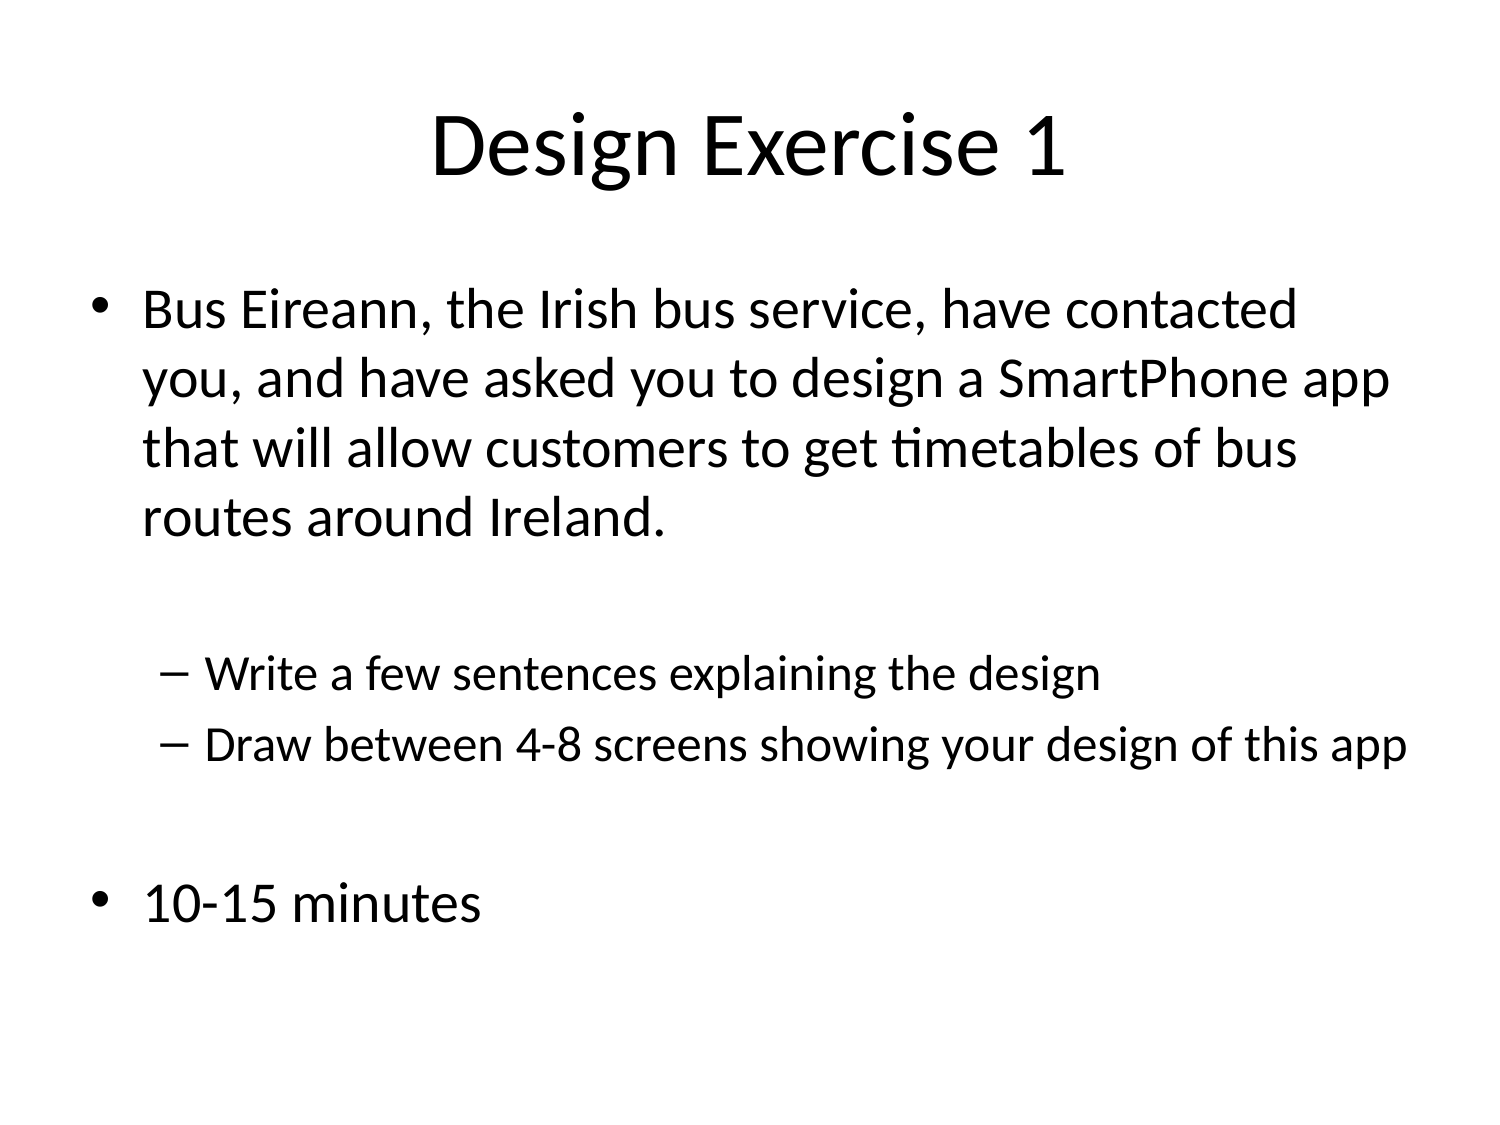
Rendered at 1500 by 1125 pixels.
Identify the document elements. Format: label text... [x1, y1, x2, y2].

list Bus Eireann, the Irish bus service, have contacted you, and have asked you to design a SmartPhone app that will allow customers to get timetables of bus routes around Ireland. Write a few sentences explaining the design Draw between 4-8 screens showing your design of this app 10-15 minutes [75, 262, 1425, 1005]
title Design Exercise 1 [75, 45, 1425, 233]
